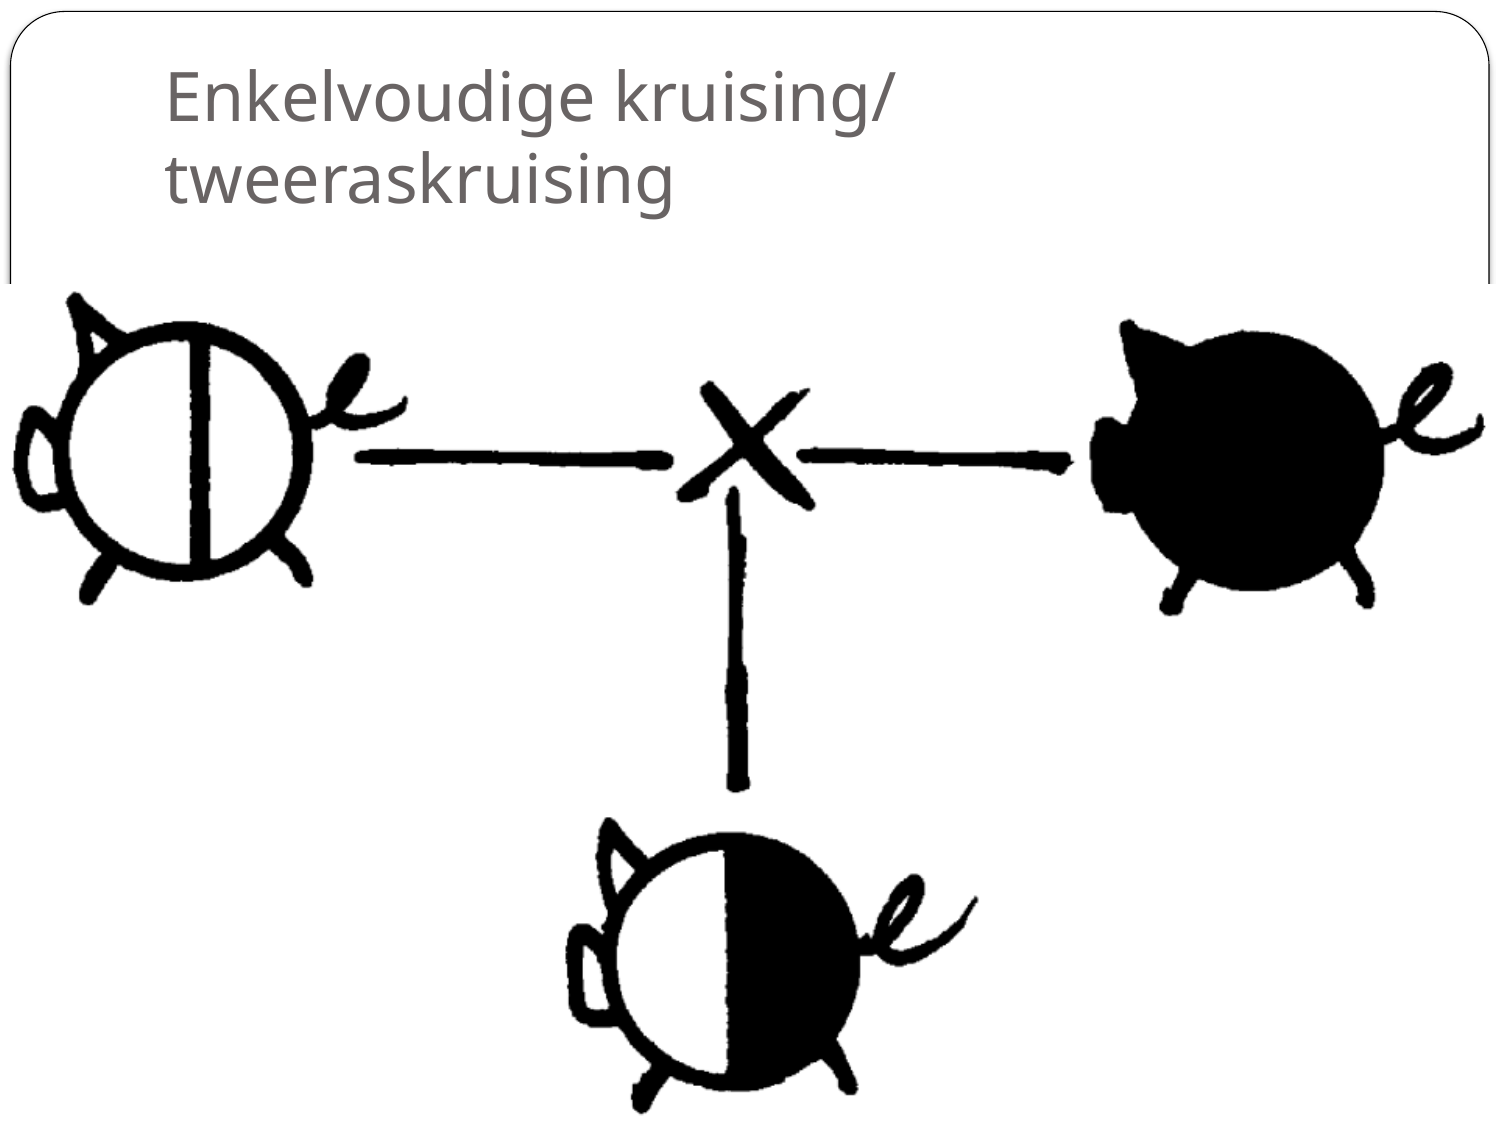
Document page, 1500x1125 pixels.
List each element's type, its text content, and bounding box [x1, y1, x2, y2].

picture [0, 284, 1499, 1125]
title Enkelvoudige kruising/ tweeraskruising [150, 45, 1425, 233]
